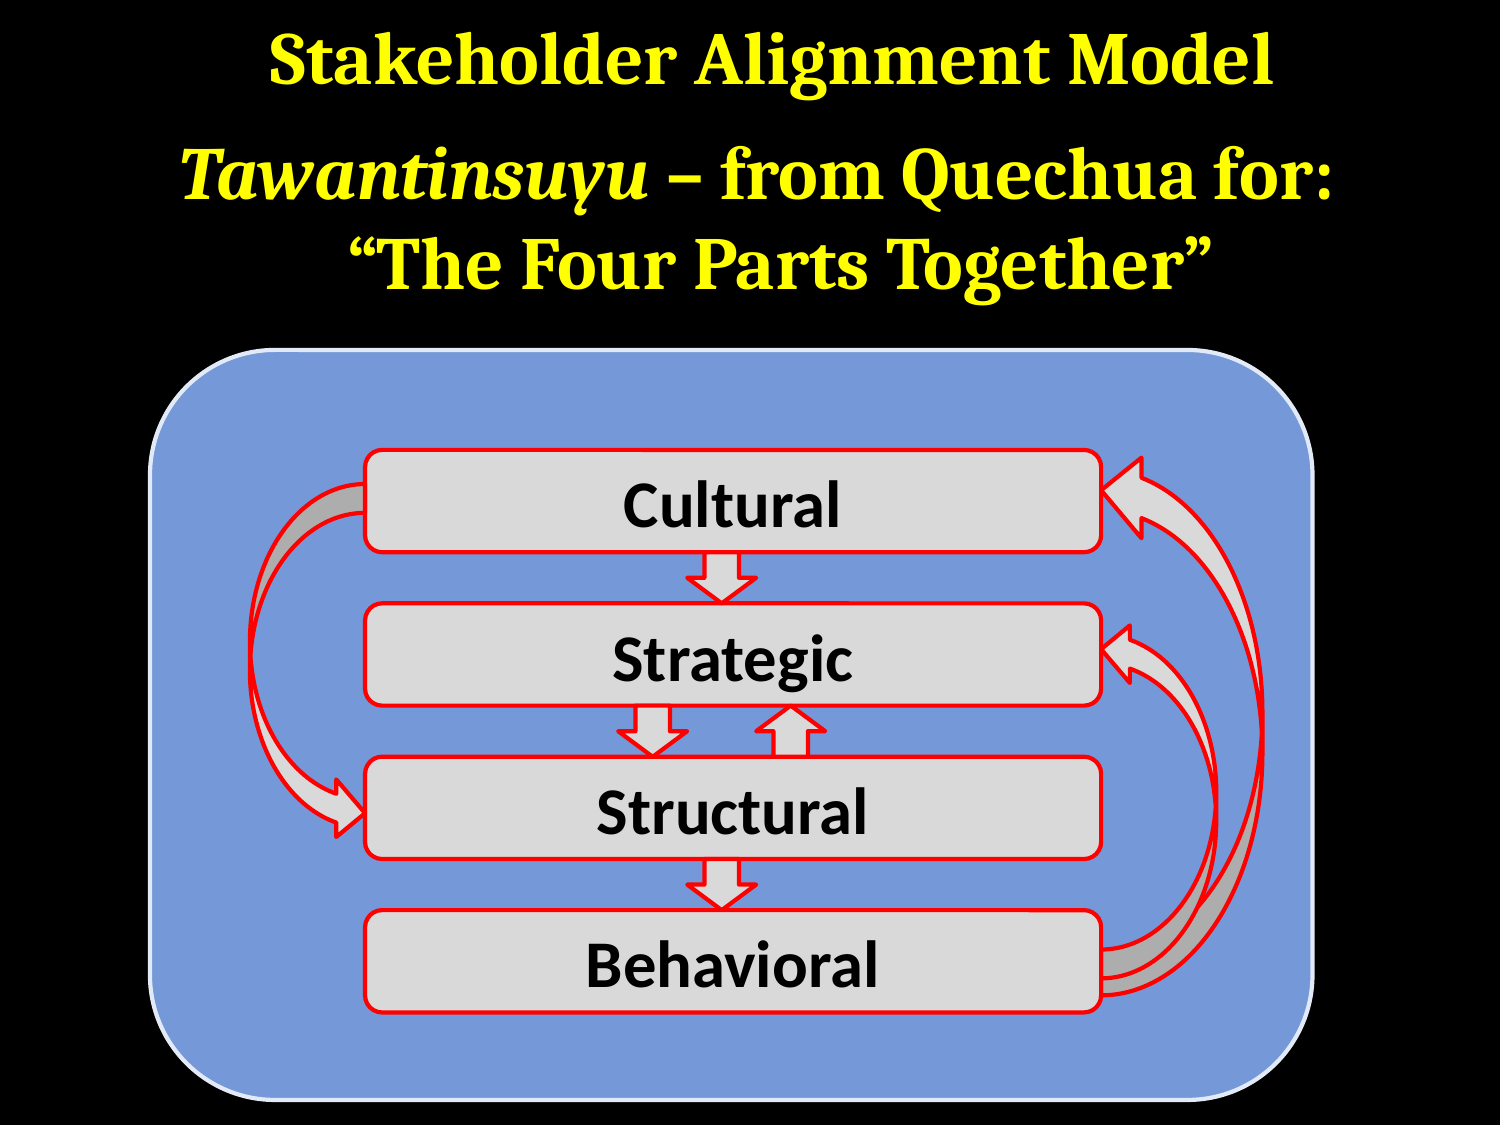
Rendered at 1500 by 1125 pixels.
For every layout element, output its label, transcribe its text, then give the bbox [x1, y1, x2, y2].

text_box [249, 449, 1263, 1013]
title Stakeholder Alignment Model Tawantinsuyu – from Quechua for: “The Four Parts Together” [171, 24, 1375, 200]
text_box [147, 347, 1315, 1103]
